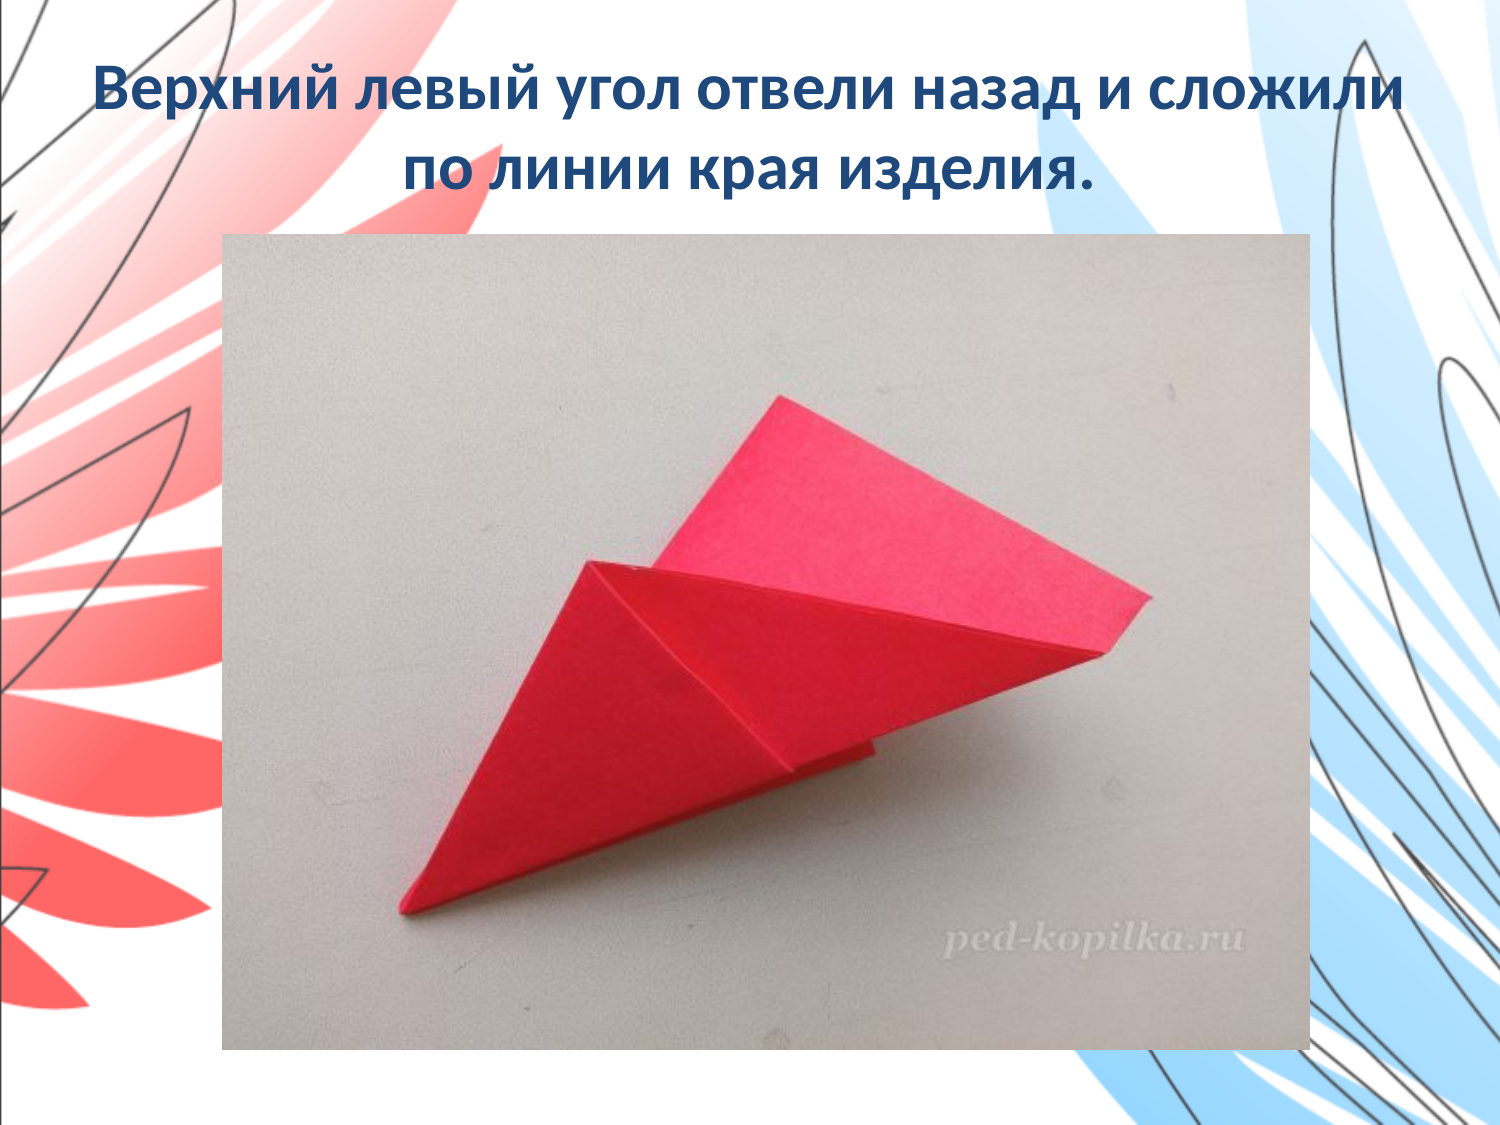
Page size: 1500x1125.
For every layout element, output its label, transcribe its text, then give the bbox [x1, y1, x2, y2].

picture [0, 0, 1500, 1125]
text_box Верхний левый угол отвели назад и сложили по линии края изделия. [35, 35, 1465, 210]
